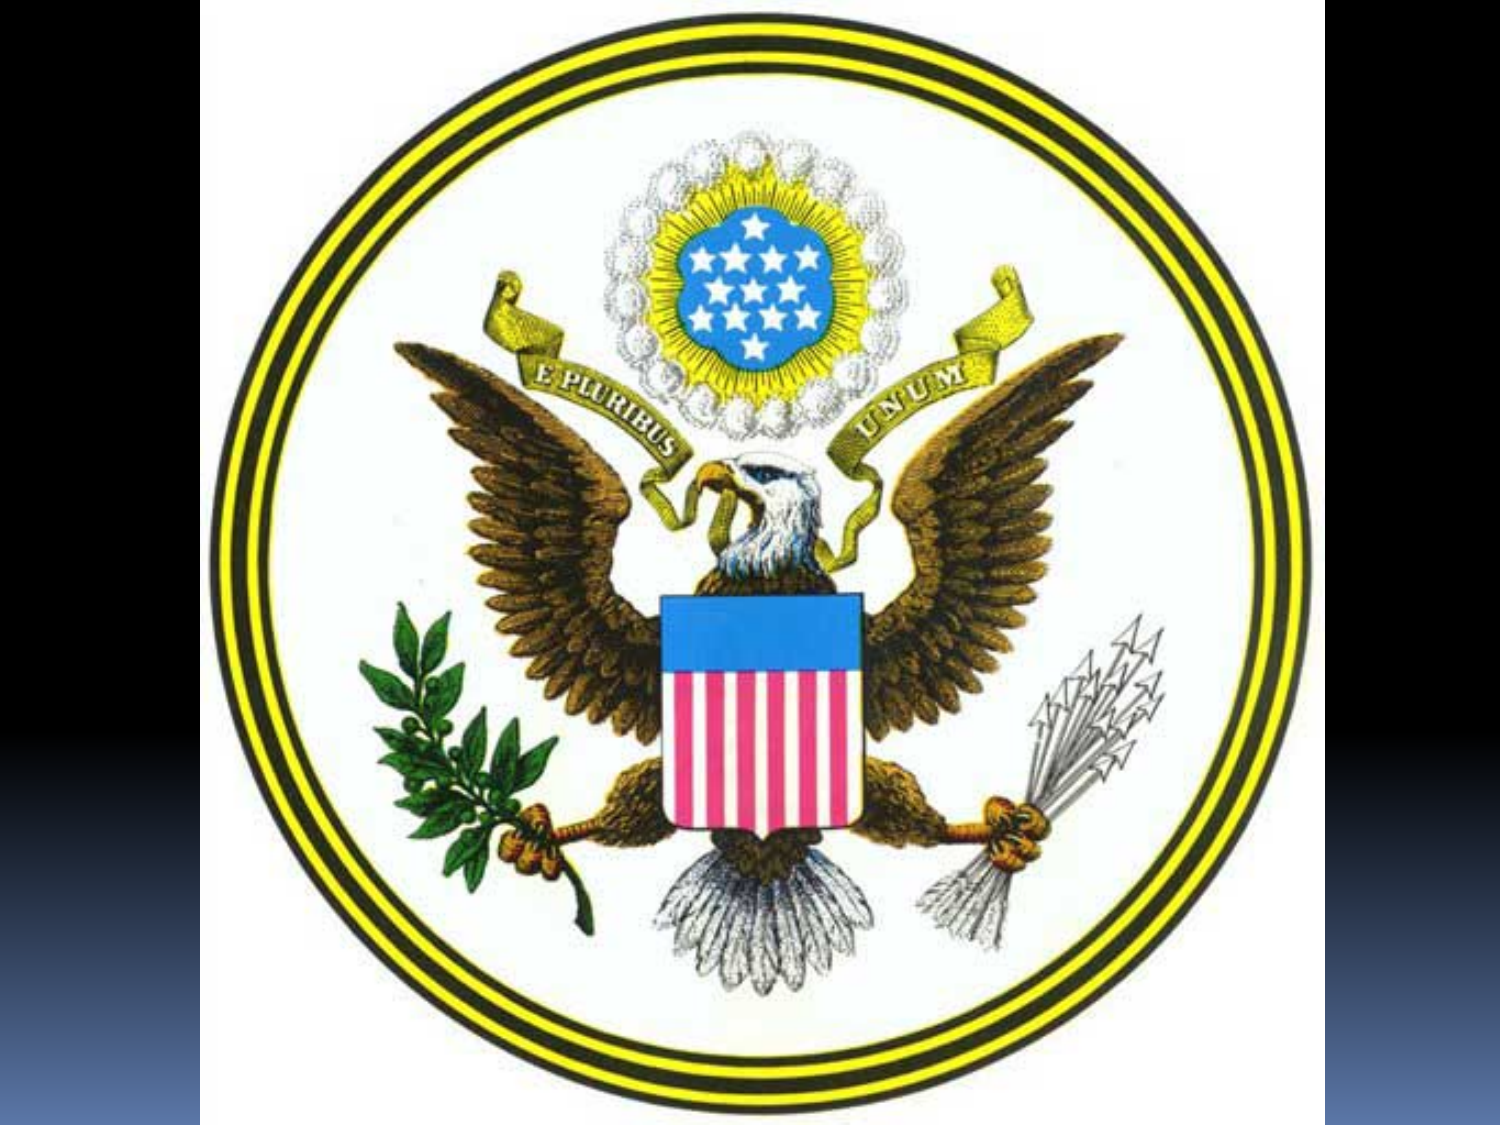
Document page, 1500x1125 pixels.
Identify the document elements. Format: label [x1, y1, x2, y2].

picture [199, 0, 1326, 1125]
